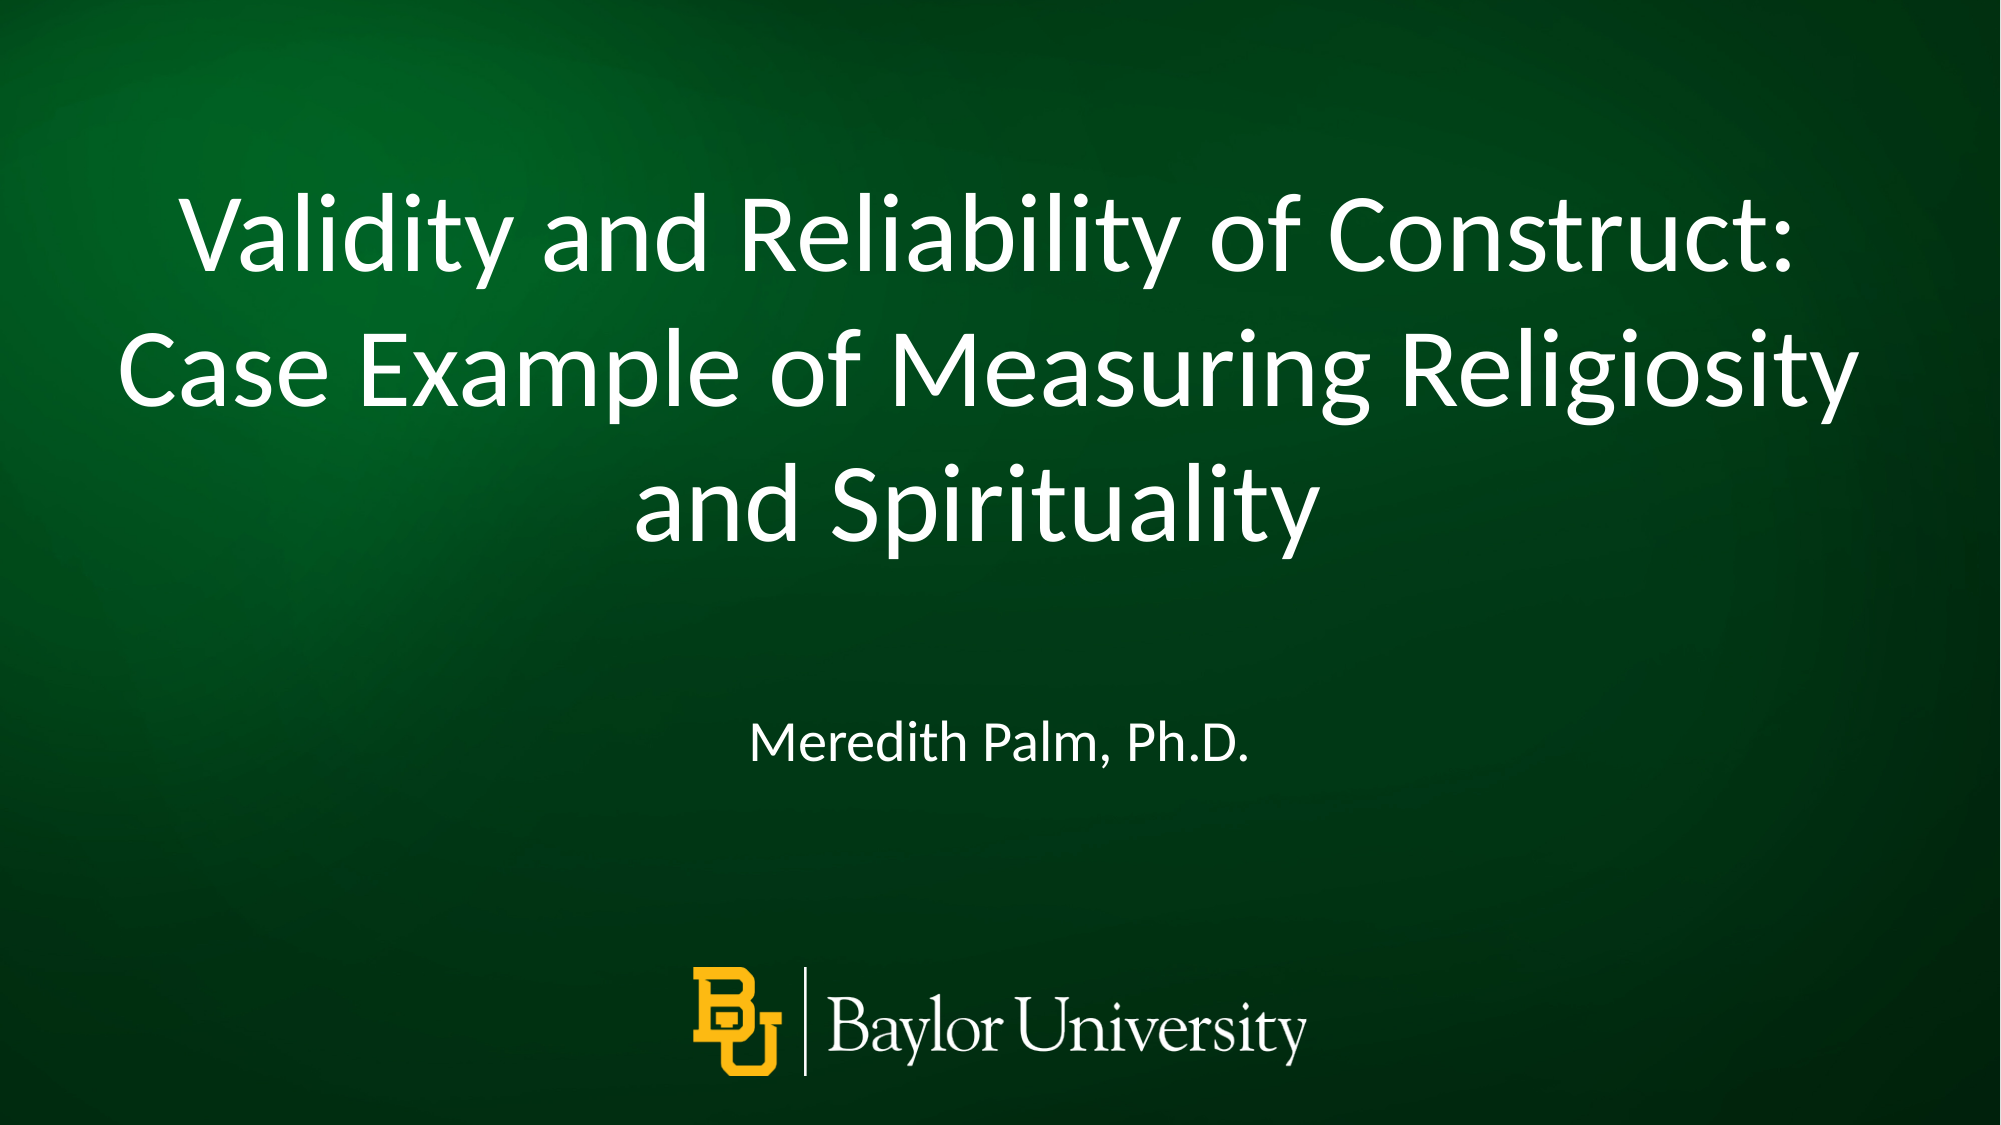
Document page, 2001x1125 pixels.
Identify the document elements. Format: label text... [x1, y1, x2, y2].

text_box Validity and Reliability of Construct: Case Example of Measuring Religiosity and Spirituality [89, 151, 1890, 571]
text_box Meredith Palm, Ph.D. [0, 696, 2000, 792]
picture [0, 0, 2001, 1125]
